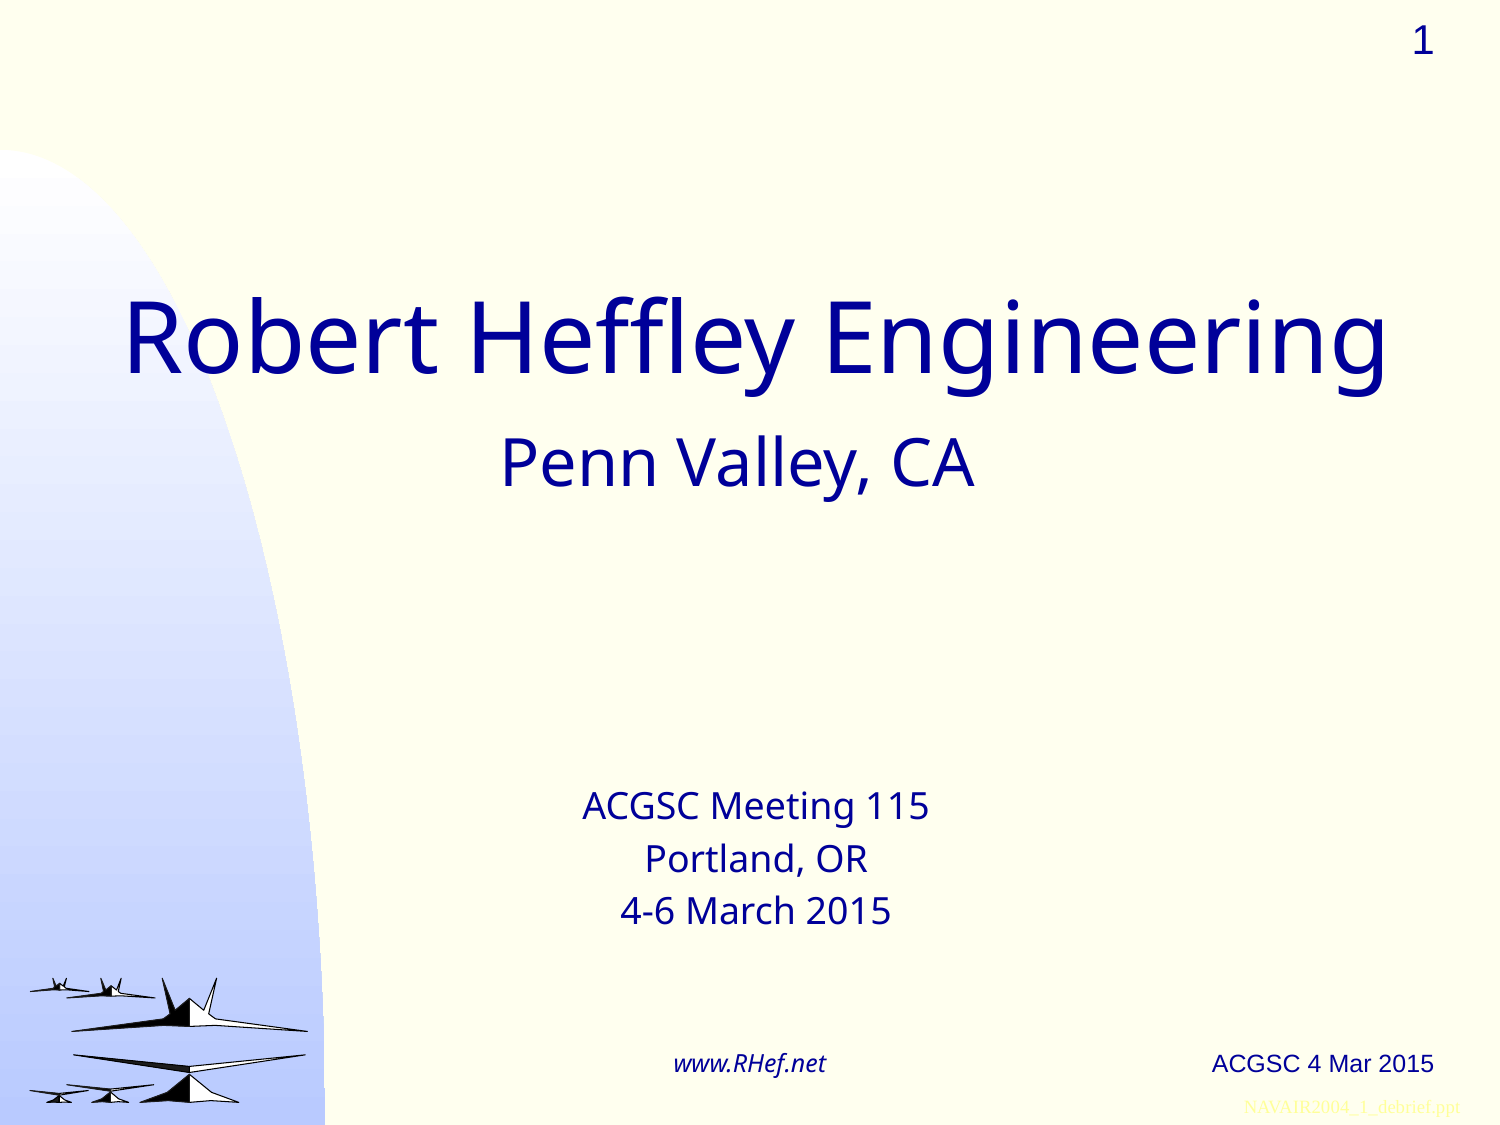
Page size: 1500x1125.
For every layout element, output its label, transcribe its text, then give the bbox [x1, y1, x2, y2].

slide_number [1137, 1024, 1451, 1101]
subtitle ACGSC Meeting 115 Portland, OR 4-6 March 2015 [350, 774, 1163, 963]
text_box Penn Valley, CA [375, 412, 1100, 500]
footer www.RHef.net [424, 1024, 1076, 1101]
title Robert Heffley Engineering [62, 237, 1450, 400]
slide_number 1 [1137, 0, 1451, 76]
